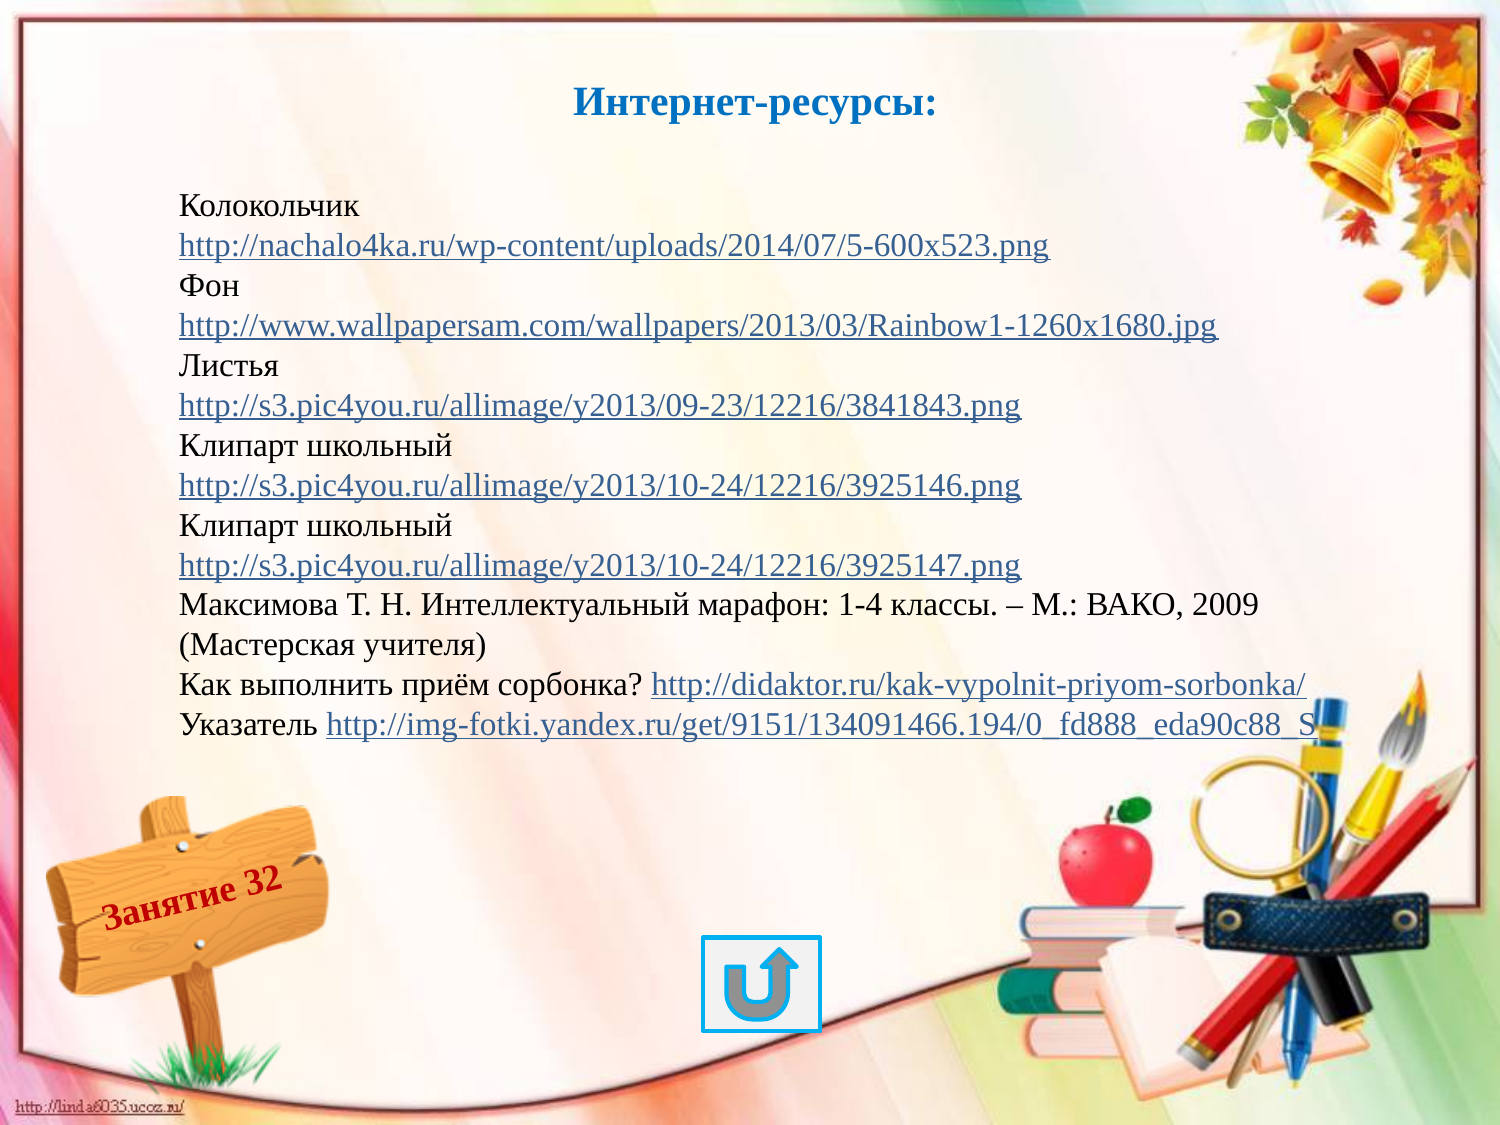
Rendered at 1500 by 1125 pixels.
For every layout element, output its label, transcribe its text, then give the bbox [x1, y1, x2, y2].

text_box Интернет-ресурсы: Колокольчик http://nachalo4ka.ru/wp-content/uploads/2014/07/5-600x523.png Фон http://www.wallpapersam.com/wallpapers/2013/03/Rainbow1-1260x1680.jpg Листья http://s3.pic4you.ru/allimage/y2013/09-23/12216/3841843.png Клипарт школьный http://s3.pic4you.ru/allimage/y2013/10-24/12216/3925146.png Клипарт школьный http://s3.pic4you.ru/allimage/y2013/10-24/12216/3925147.png Максимова Т. Н. Интеллектуальный марафон: 1-4 классы. – М.: ВАКО, 2009 (Мастерская учителя) Как выполнить приём сорбонка? http://didaktor.ru/kak-vypolnit-priyom-sorbonka/ Указатель http://img-fotki.yandex.ru/get/9151/134091466.194/0_fd888_eda90c88_S [163, 40, 1348, 780]
picture [0, 0, 1500, 1125]
text_box [701, 935, 822, 1033]
